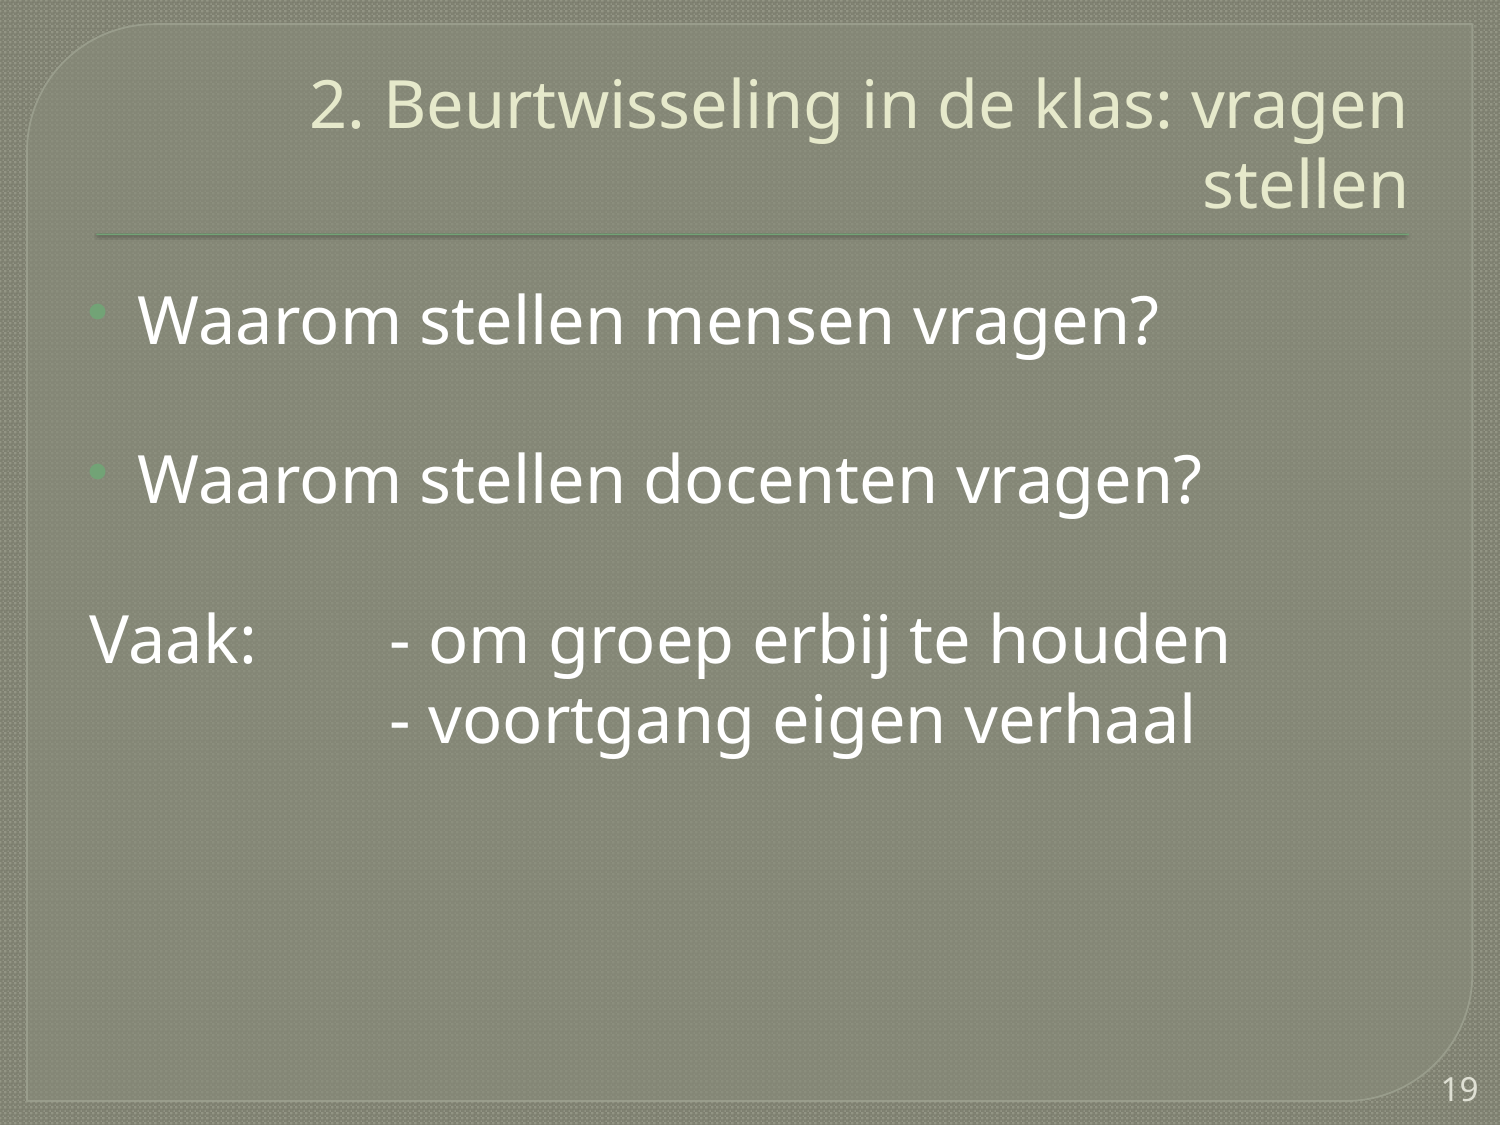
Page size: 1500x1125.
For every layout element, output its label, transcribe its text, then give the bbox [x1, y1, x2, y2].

title 2. Beurtwisseling in de klas: vragen stellen [75, 41, 1425, 230]
list Waarom stellen mensen vragen? Waarom stellen docenten vragen? Vaak: - om groep erbij te houden - voortgang eigen verhaal [75, 270, 1425, 1013]
slide_number 19 [1417, 1068, 1494, 1114]
